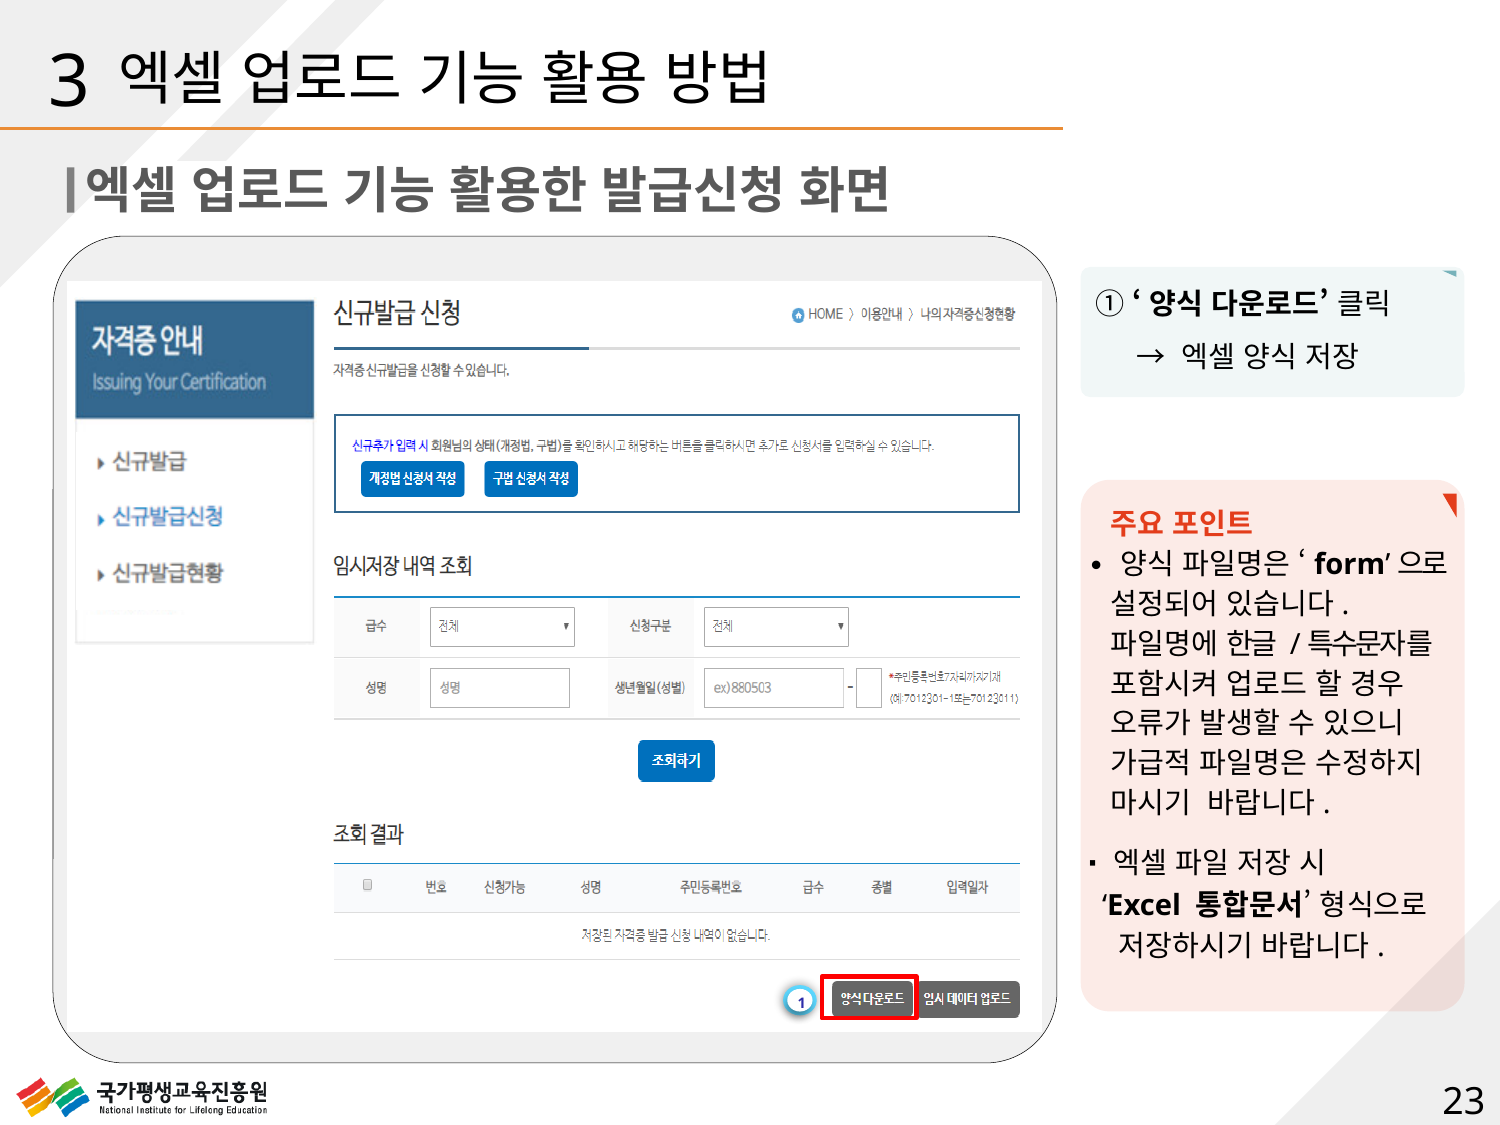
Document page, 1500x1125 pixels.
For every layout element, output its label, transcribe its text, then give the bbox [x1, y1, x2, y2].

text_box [1080, 266, 1465, 398]
text_box 엑셀 업로드 기능 활용한 발급신청 화면 [70, 151, 1430, 226]
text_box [782, 984, 822, 1020]
picture [66, 280, 1042, 1032]
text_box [1071, 479, 1483, 1012]
picture [0, 1067, 286, 1125]
text_box 23 [1149, 1069, 1500, 1125]
